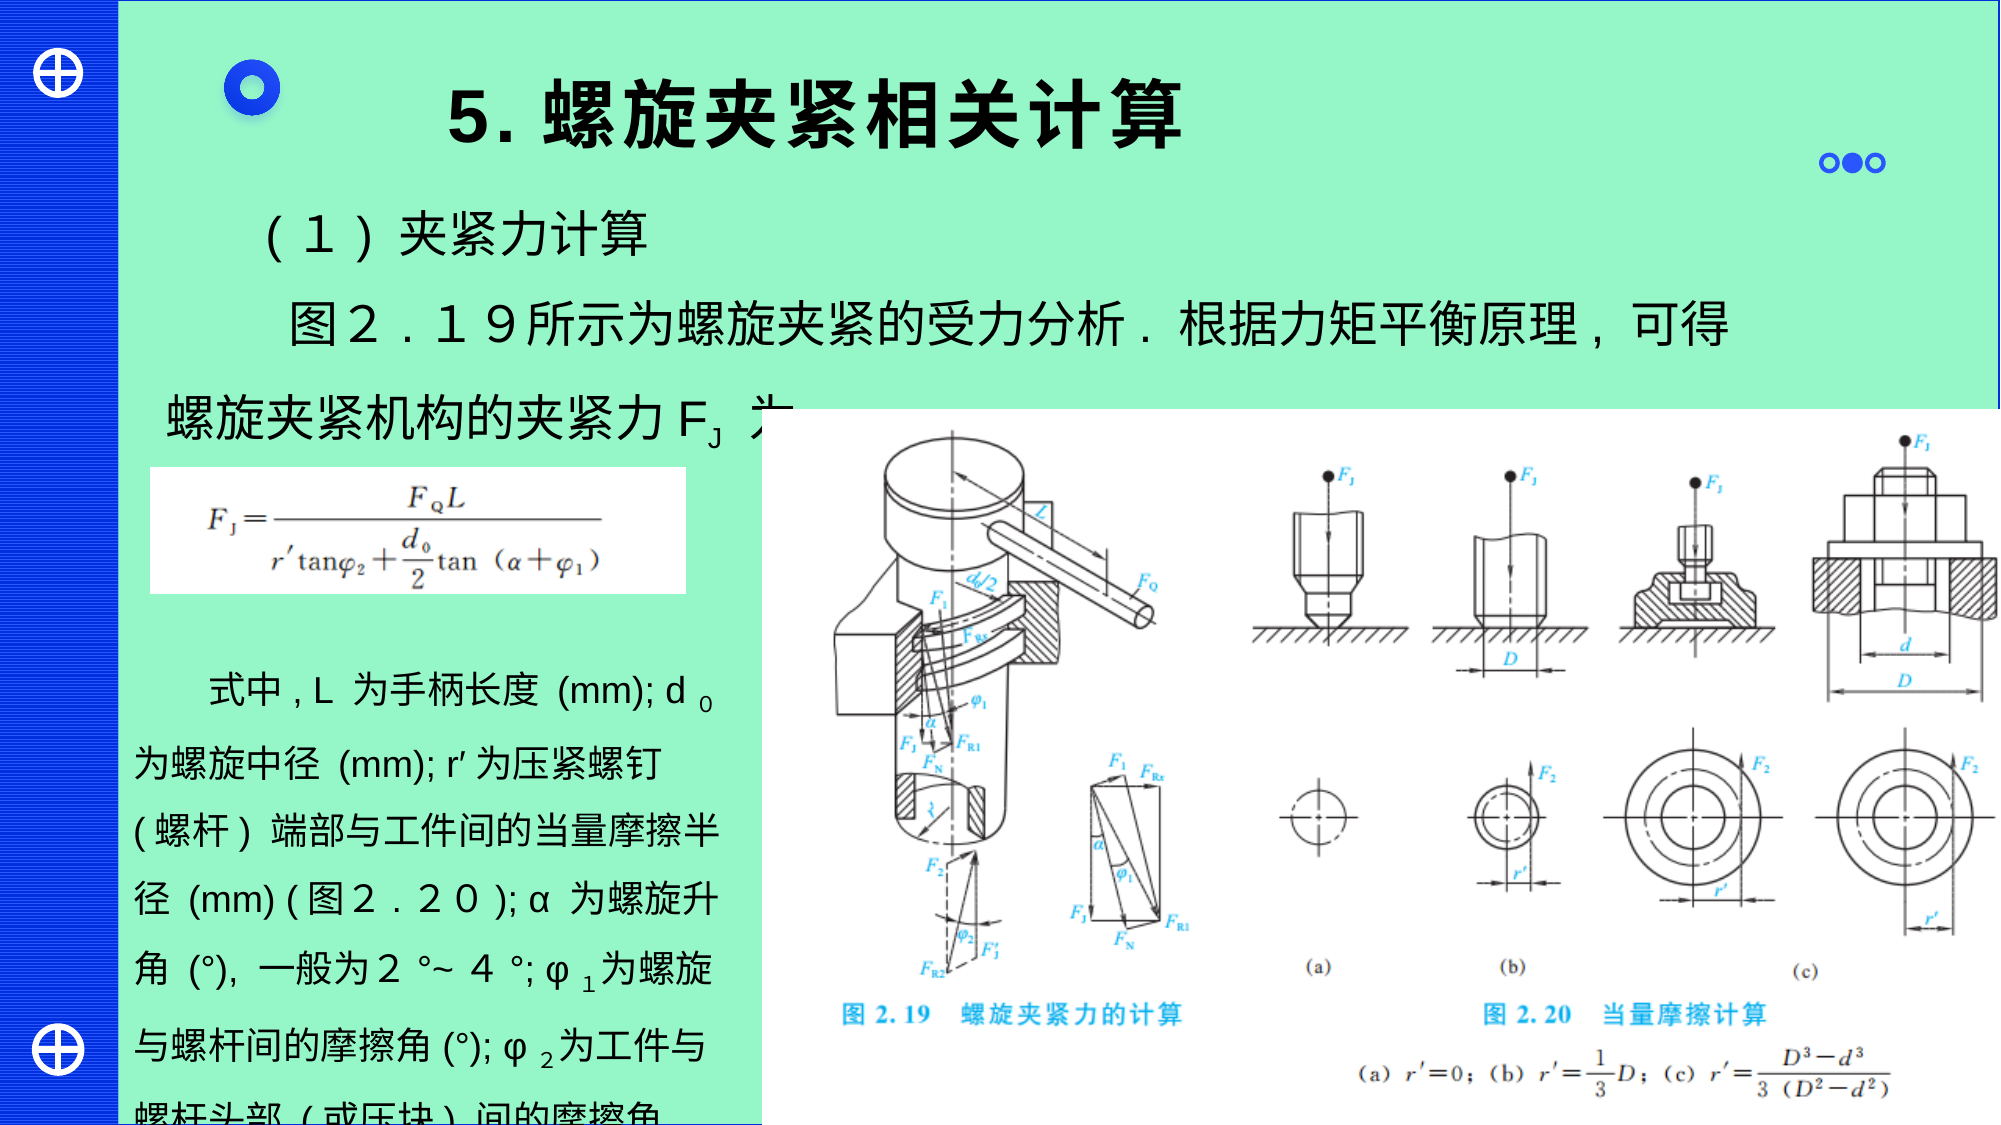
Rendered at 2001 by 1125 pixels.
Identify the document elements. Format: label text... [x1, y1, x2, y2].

text_box [223, 58, 281, 117]
text_box (１) 夹紧力计算 图２.１９所示为螺旋夹紧的受力分析. 根据力矩平衡原理, 可得螺旋夹紧机构的夹紧力FJ 为 [150, 164, 1762, 462]
text_box [33, 1025, 83, 1074]
text_box 5.螺旋夹紧相关计算 [325, 43, 1507, 164]
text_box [1819, 152, 1886, 174]
picture [150, 467, 686, 594]
picture [762, 409, 2000, 1125]
text_box [35, 49, 82, 96]
text_box 式中, L 为手柄长度 (mm); d０为螺旋中径 (mm); r′为压紧螺钉 (螺杆) 端部与工件间的当量摩擦半径 (mm) (图２.２０); α 为螺旋升角 (°), 一般为２°~４°; φ１为螺旋与螺杆间的摩擦角(°); φ２为工件与螺杆头部 (或压块) 间的摩擦角 (°)。 [118, 633, 741, 1125]
text_box [0, 0, 119, 1125]
